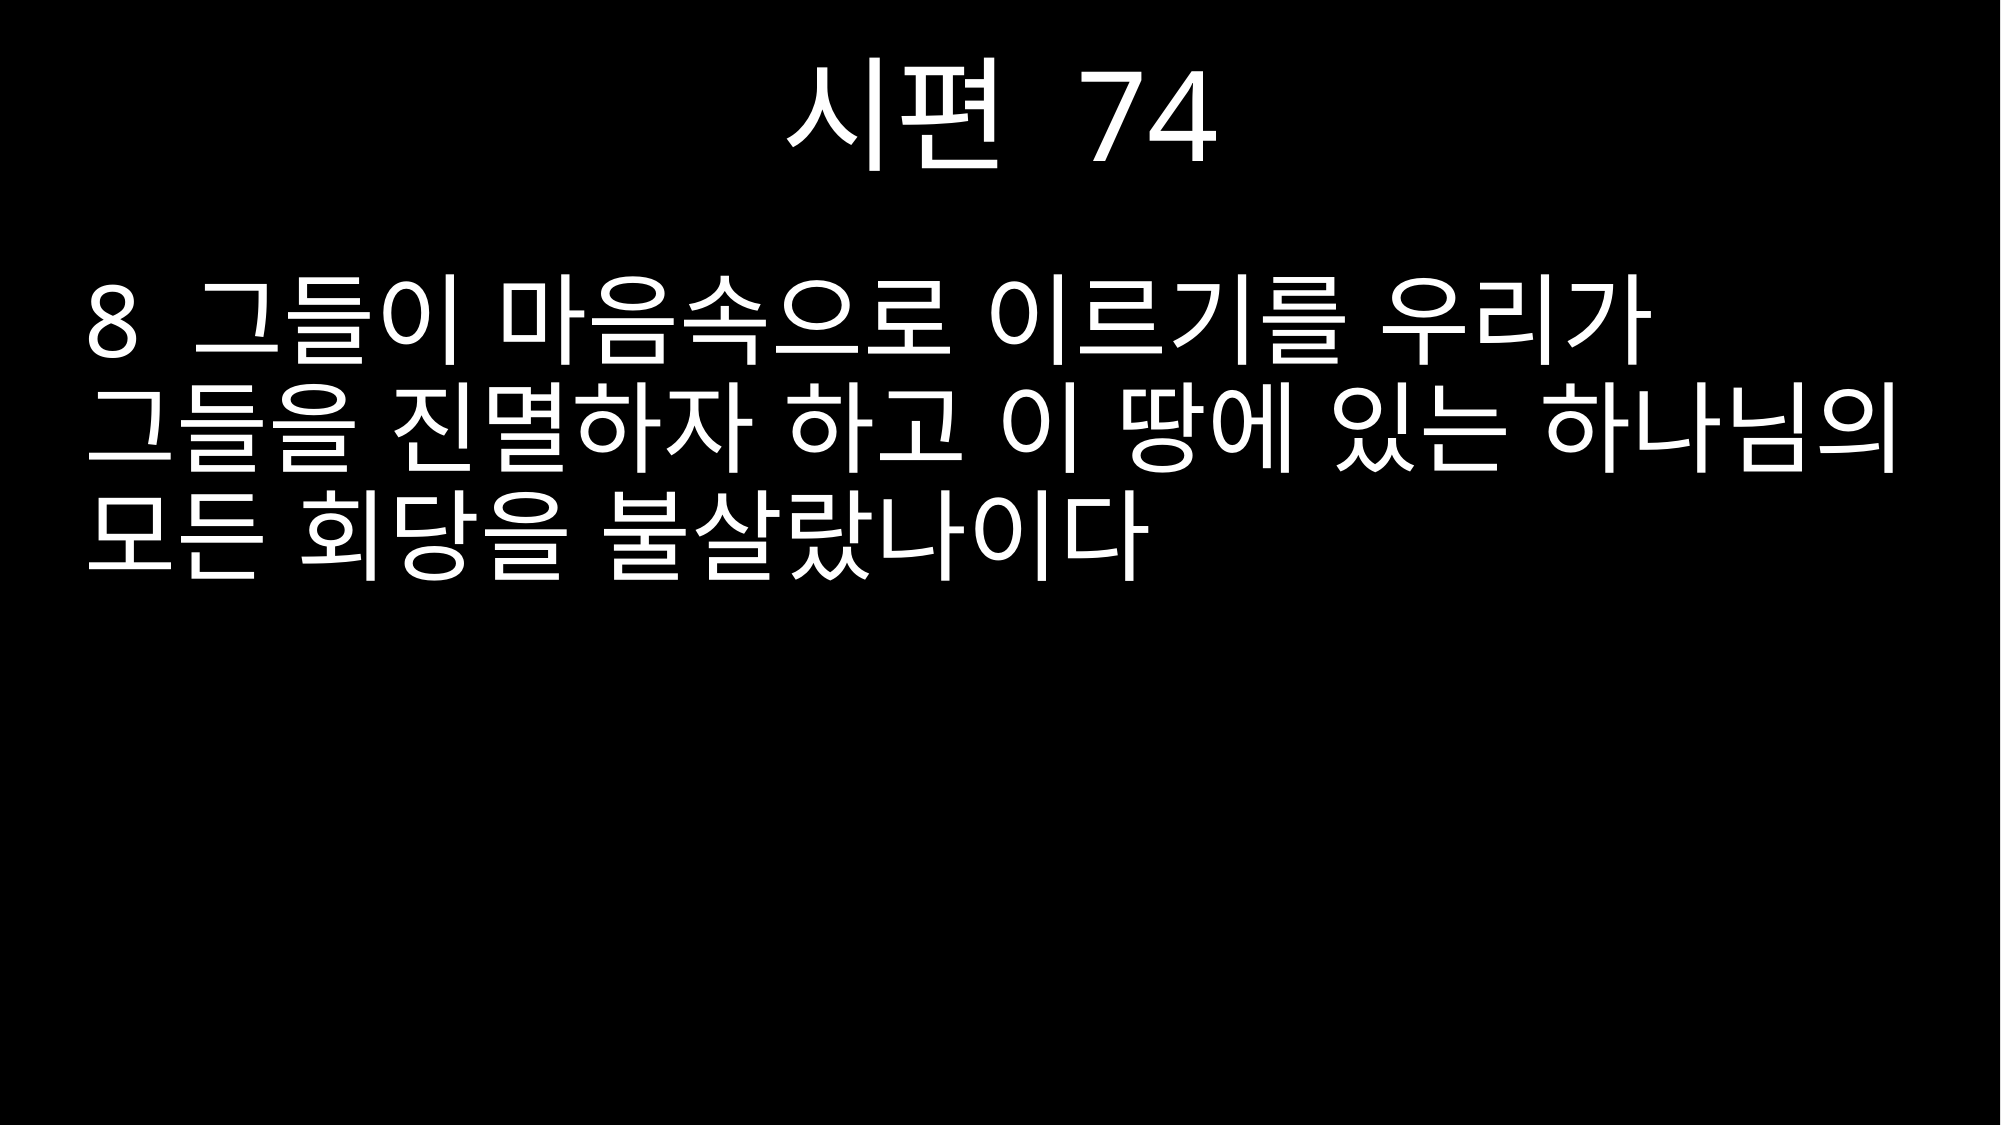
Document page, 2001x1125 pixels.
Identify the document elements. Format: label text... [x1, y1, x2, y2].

picture [0, 0, 2001, 1125]
footer 시편 74 [0, 32, 2000, 192]
list 8 그들이 마음속으로 이르기를 우리가 그들을 진멸하자 하고 이 땅에 있는 하나님의 모든 회당을 불살랐나이다 [69, 263, 1953, 423]
